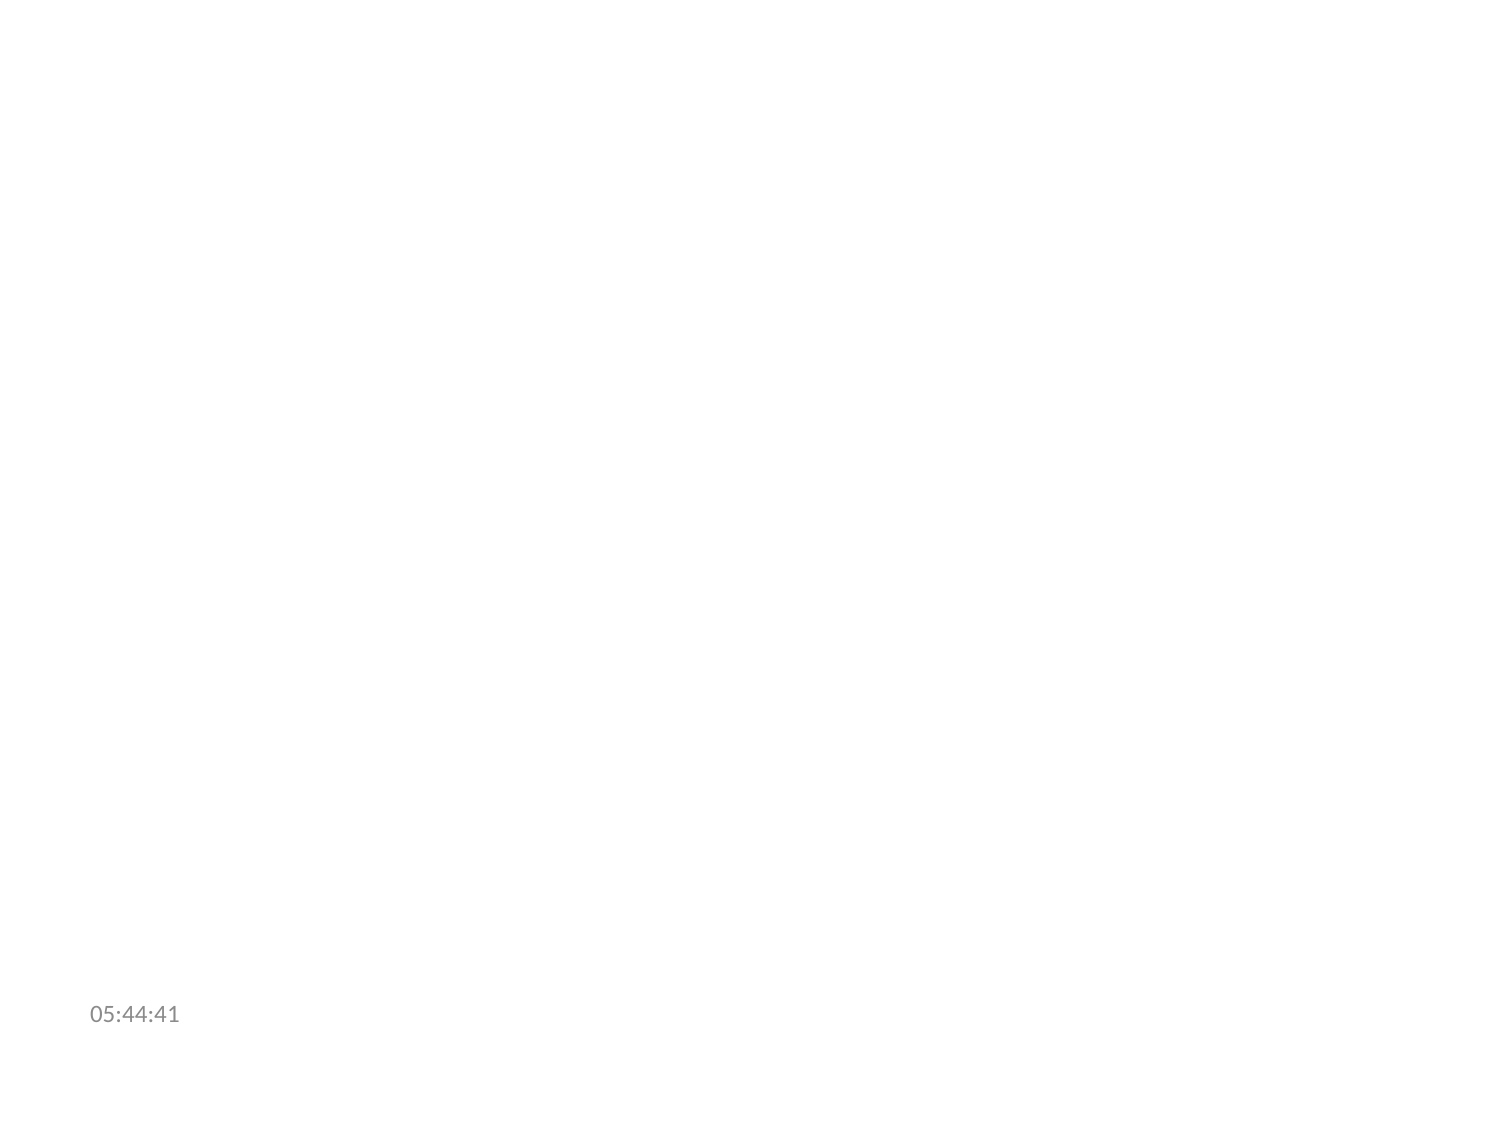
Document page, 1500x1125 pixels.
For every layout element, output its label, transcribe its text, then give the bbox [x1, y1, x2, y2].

text_box 15:35:09 [75, 982, 425, 1043]
